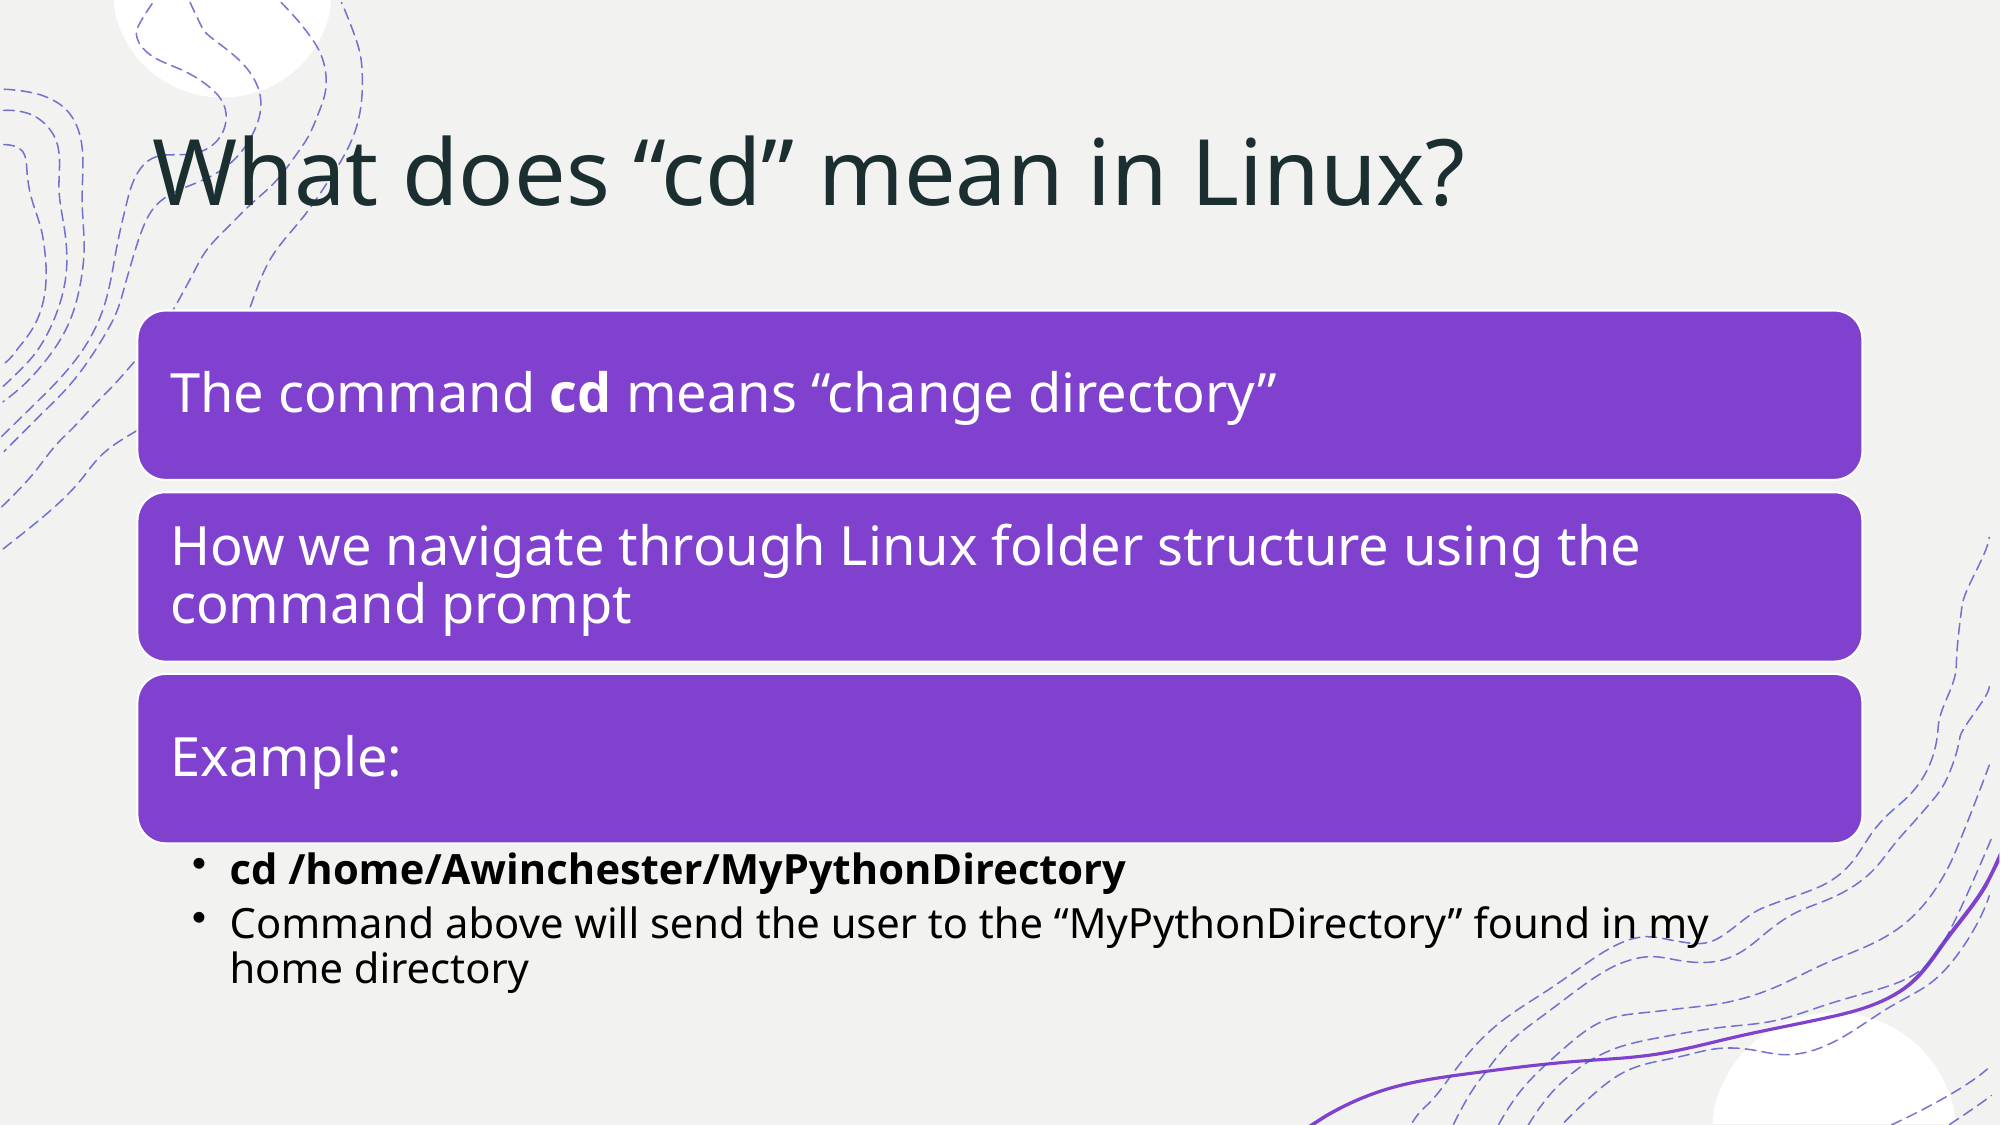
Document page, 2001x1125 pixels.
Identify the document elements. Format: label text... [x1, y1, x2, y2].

title What does “cd” mean in Linux? [137, 59, 1863, 278]
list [137, 299, 1863, 1014]
